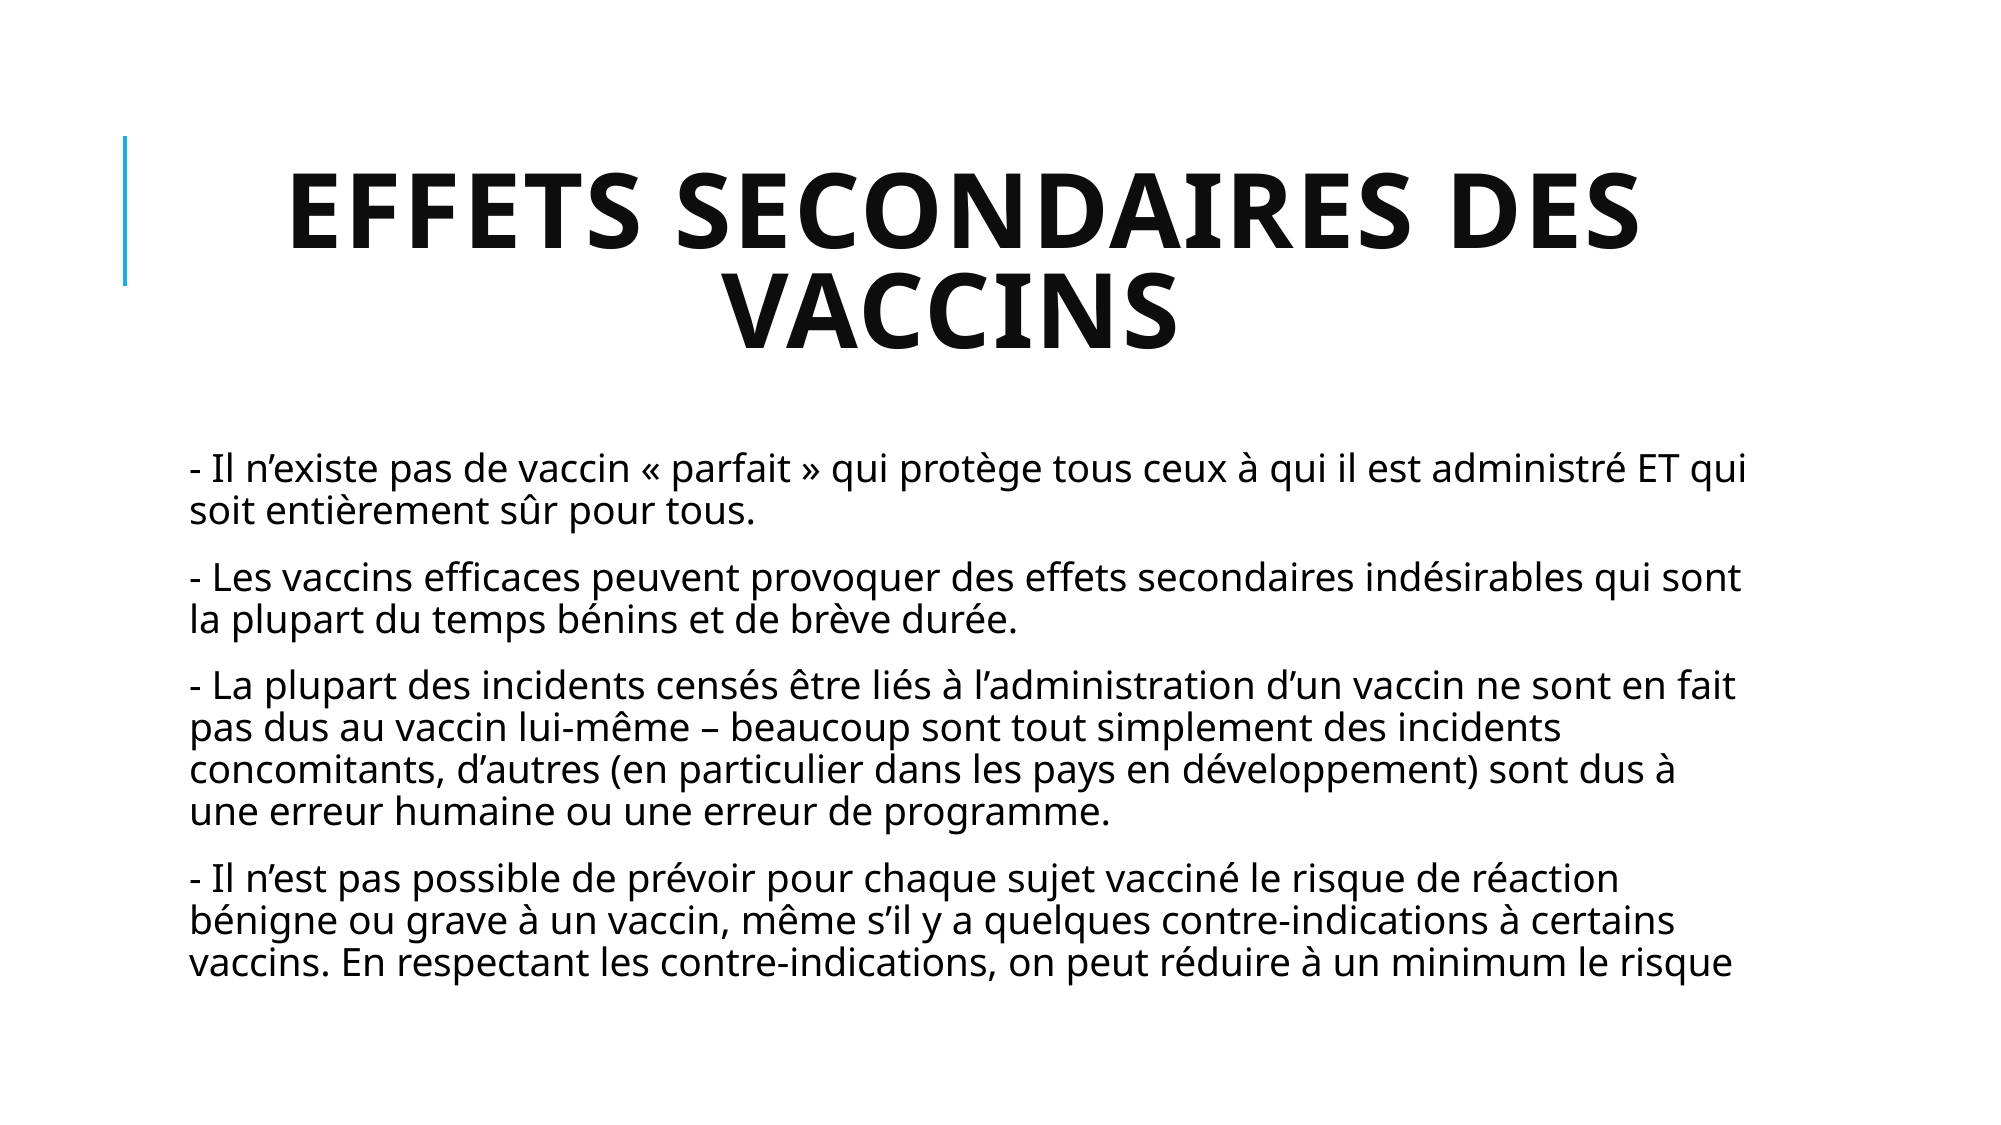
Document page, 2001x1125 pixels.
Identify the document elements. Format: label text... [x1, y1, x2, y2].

title Effets secondaires des vaccins [168, 96, 1763, 342]
list - Il n’existe pas de vaccin « parfait » qui protège tous ceux à qui il est administré ET qui soit entièrement sûr pour tous. - Les vaccins efficaces peuvent provoquer des effets secondaires indésirables qui sont la plupart du temps bénins et de brève durée. - La plupart des incidents censés être liés à l’administration d’un vaccin ne sont en fait pas dus au vaccin lui-même – beaucoup sont tout simplement des incidents concomitants, d’autres (en particulier dans les pays en développement) sont dus à une erreur humaine ou une erreur de programme. - Il n’est pas possible de prévoir pour chaque sujet vacciné le risque de réaction bénigne ou grave à un vaccin, même s’il y a quelques contre-indications à certains vaccins. En respectant les contre-indications, on peut réduire à un minimum le risque [168, 375, 1763, 1035]
